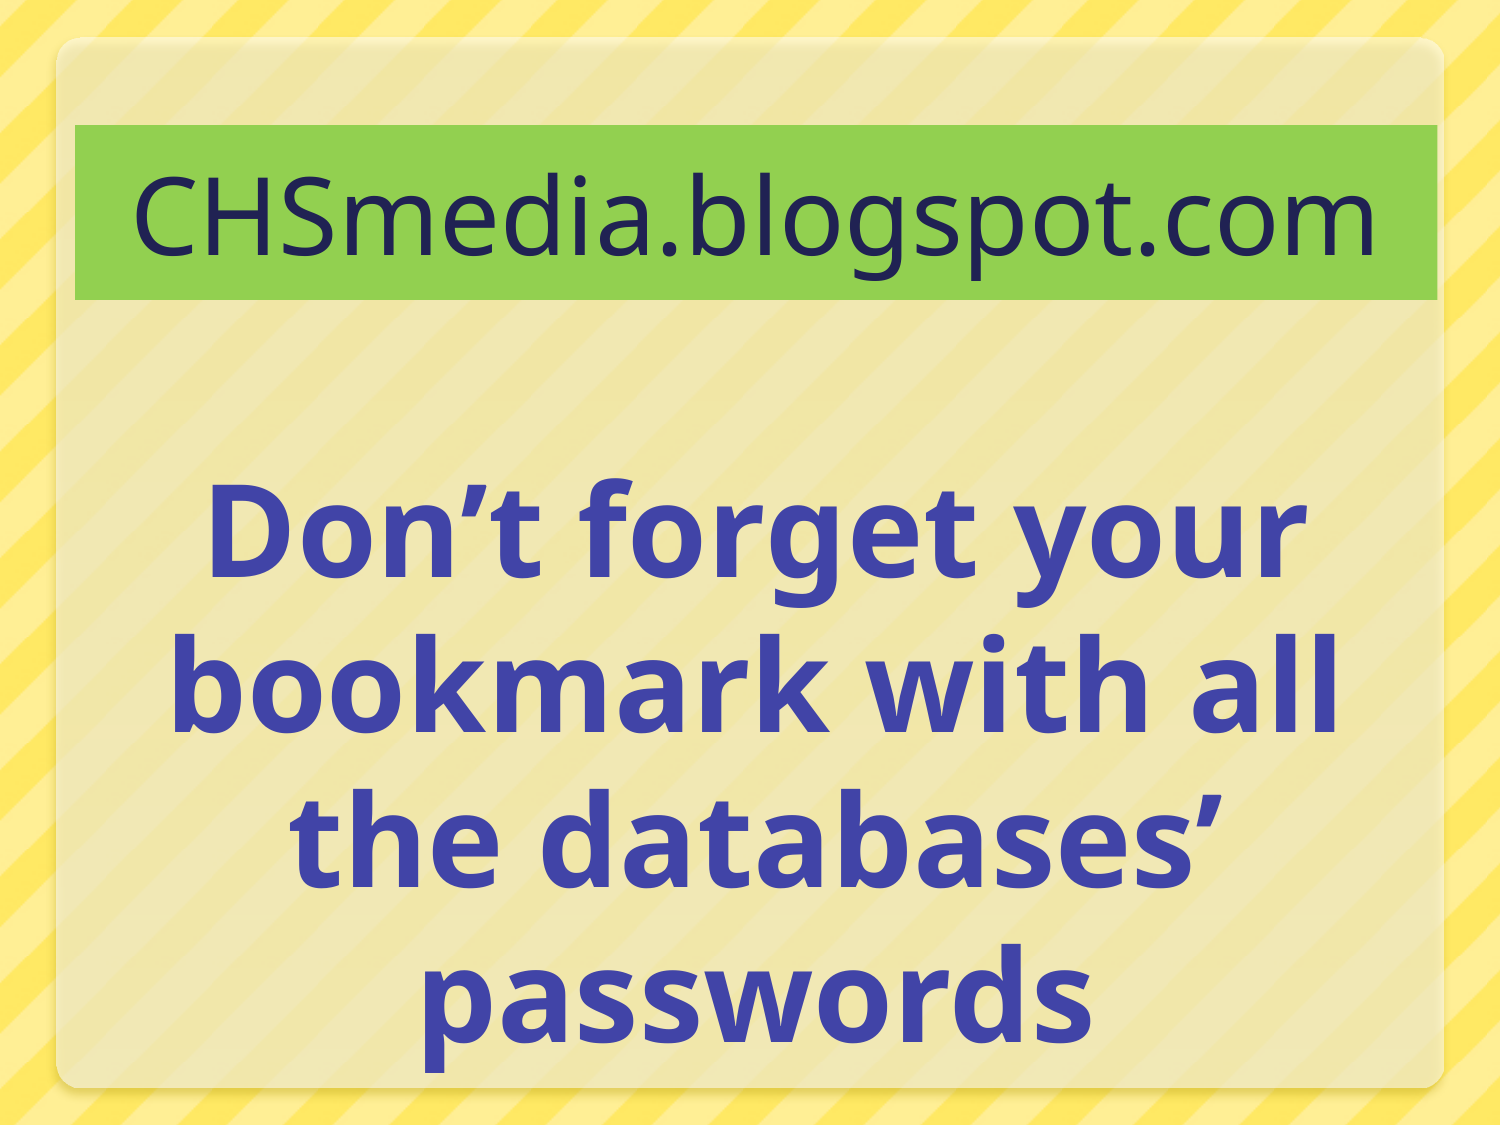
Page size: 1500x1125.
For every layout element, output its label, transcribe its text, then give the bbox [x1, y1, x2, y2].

subtitle CHSmedia.blogspot.com [75, 125, 1438, 300]
title Don’t forget your bookmark with all the databases’ passwords [118, 441, 1394, 951]
